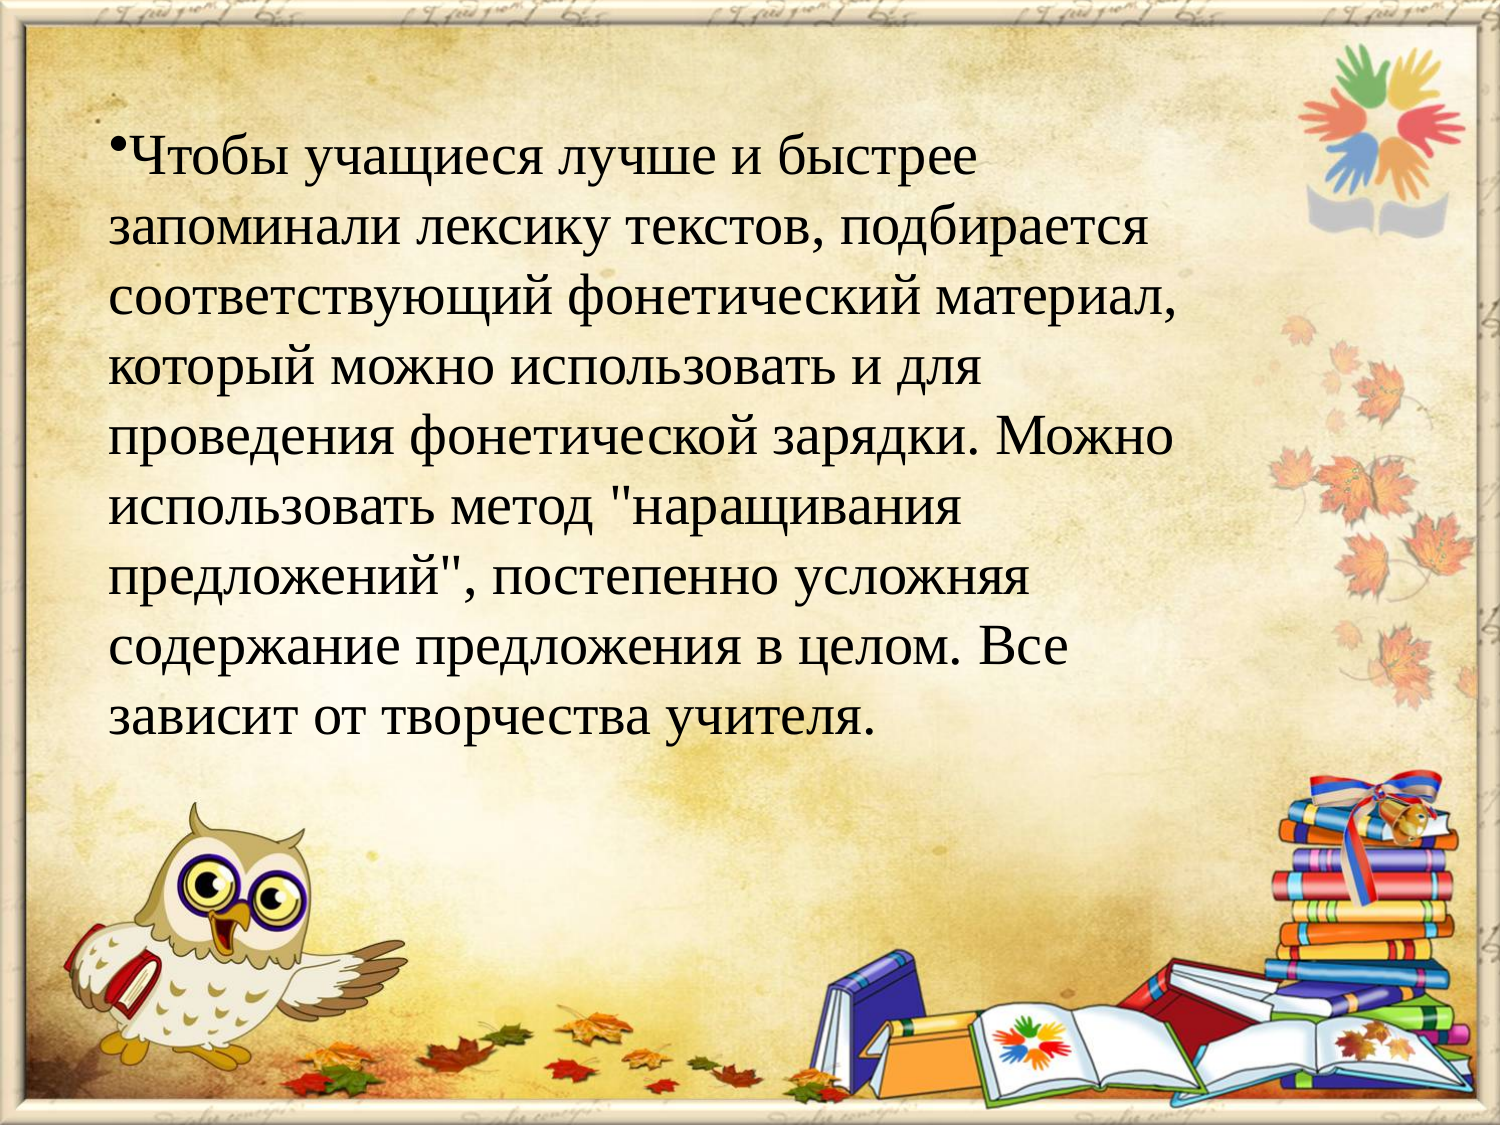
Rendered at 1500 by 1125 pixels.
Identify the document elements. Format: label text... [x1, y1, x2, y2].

text_box Чтобы учащиеся лучше и быстрее запоминали лексику текстов, подбирается соответствующий фонетический материал, который можно использовать и для проведения фонетической зарядки. Можно использовать метод "наращивания предложений", постепенно усложняя содержание предложения в целом. Все зависит от творчества учителя. [93, 108, 1266, 754]
picture [0, 0, 1500, 1125]
